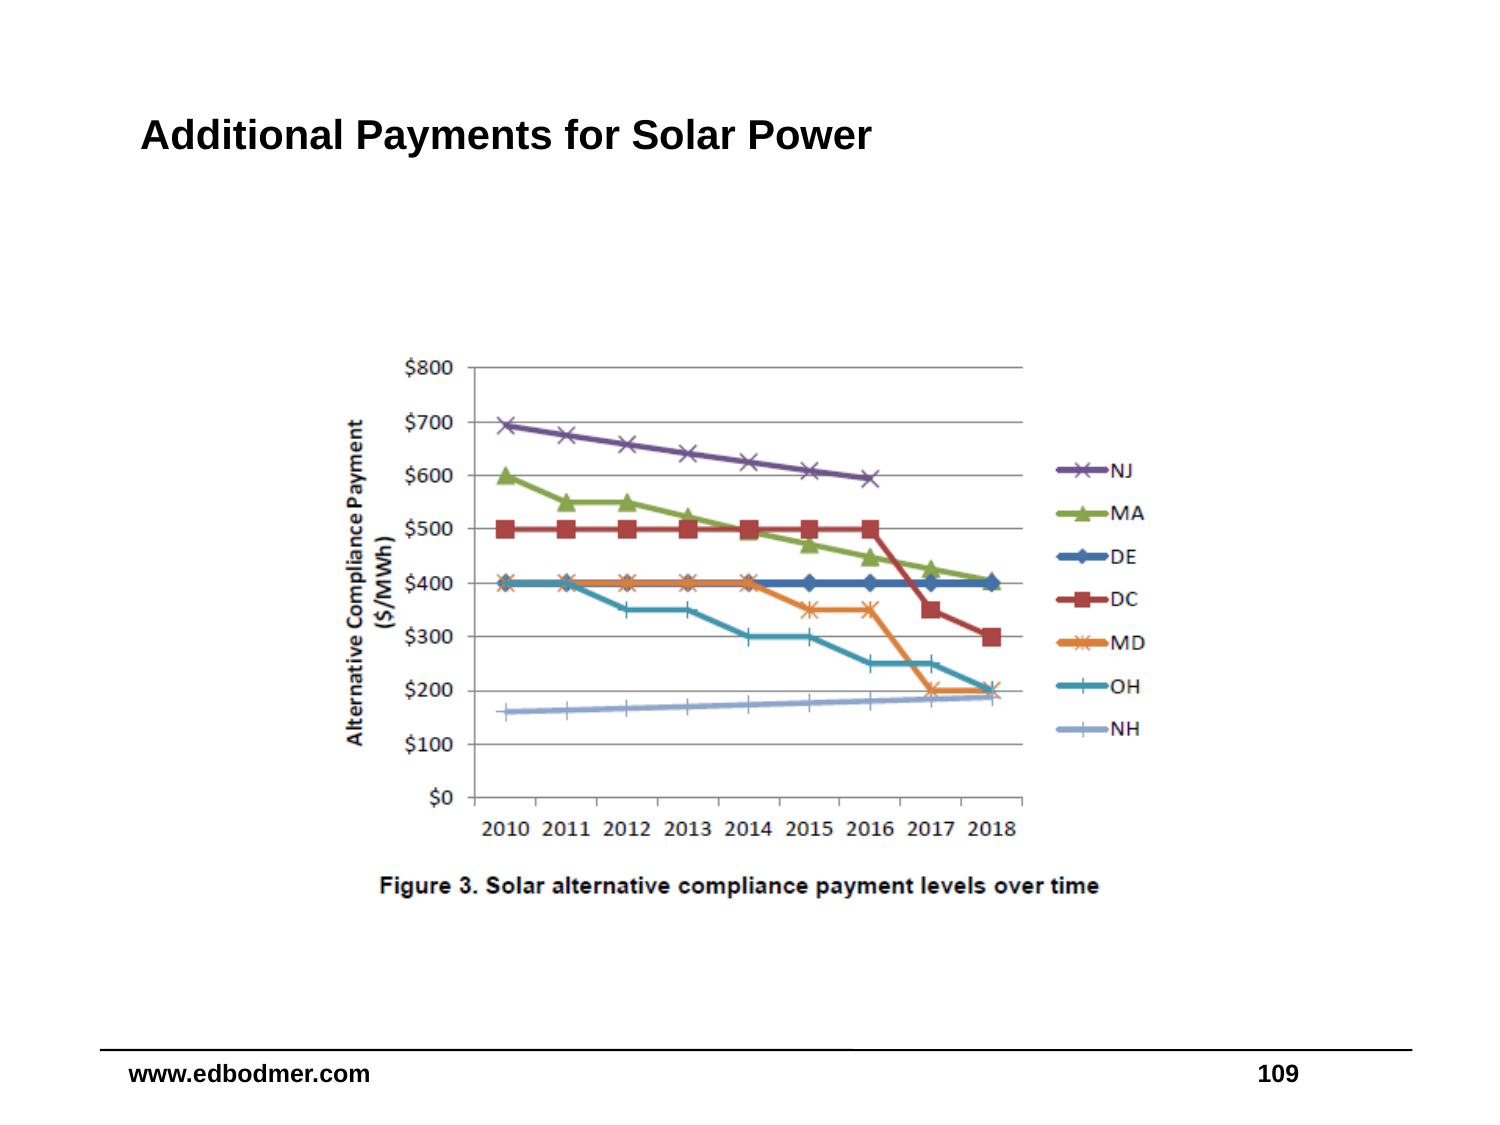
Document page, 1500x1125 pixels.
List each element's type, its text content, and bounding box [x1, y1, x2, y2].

title Additional Payments for Solar Power [124, 99, 1288, 226]
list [285, 341, 1215, 908]
